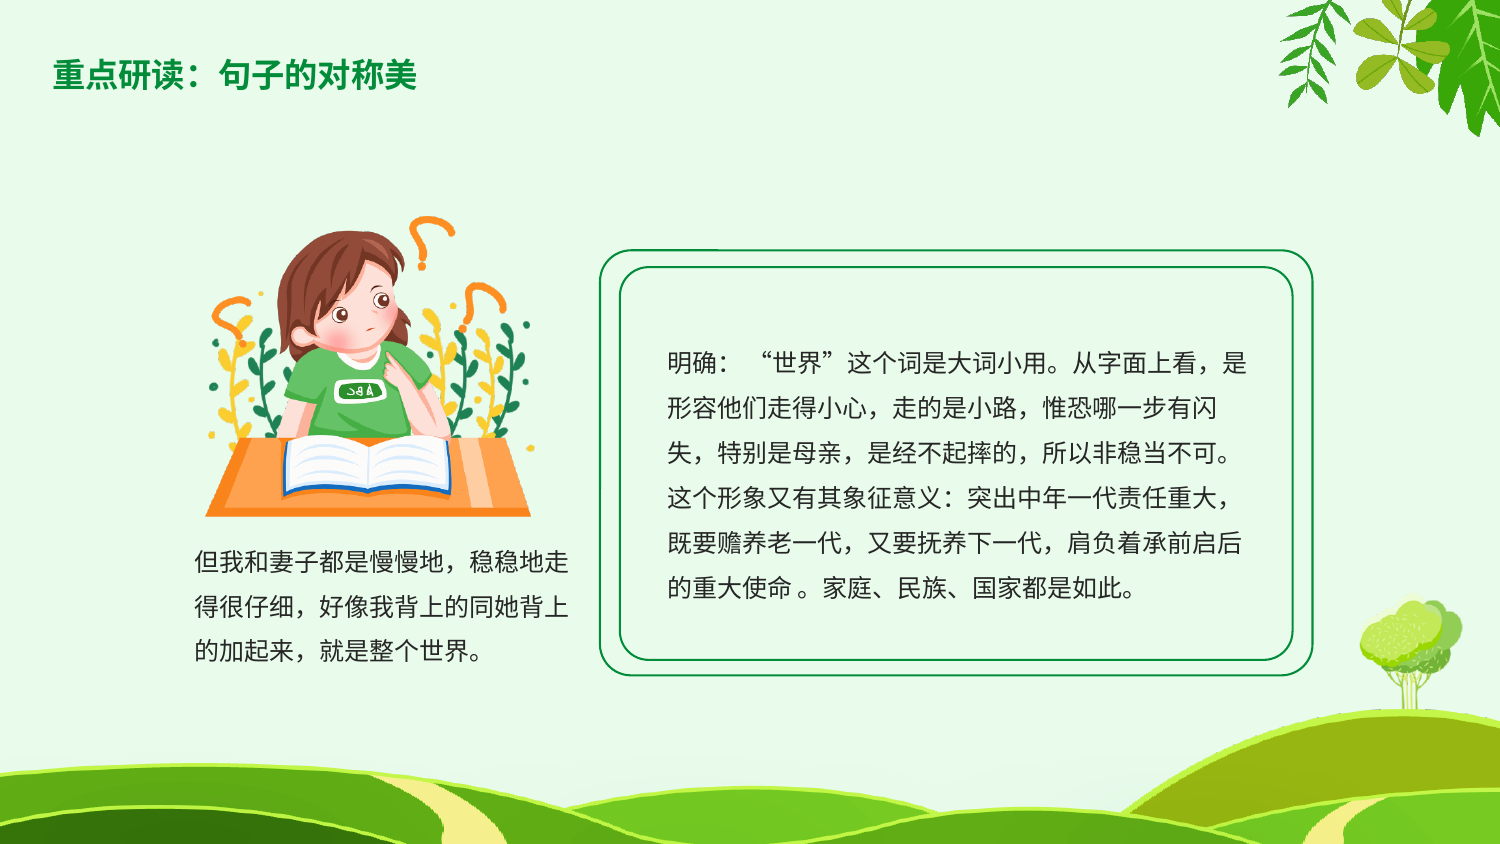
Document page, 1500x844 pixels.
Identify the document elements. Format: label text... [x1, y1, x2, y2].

text_box [618, 266, 1294, 661]
picture [0, 592, 1500, 844]
text_box [598, 249, 1314, 677]
text_box 但我和妻子都是慢慢地，稳稳地走得很仔细，好像我背上的同她背上的加起来，就是整个世界。 [179, 523, 600, 674]
picture [171, 171, 563, 563]
picture [1273, 0, 1500, 147]
text_box 重点研读：句子的对称美 [37, 46, 450, 102]
